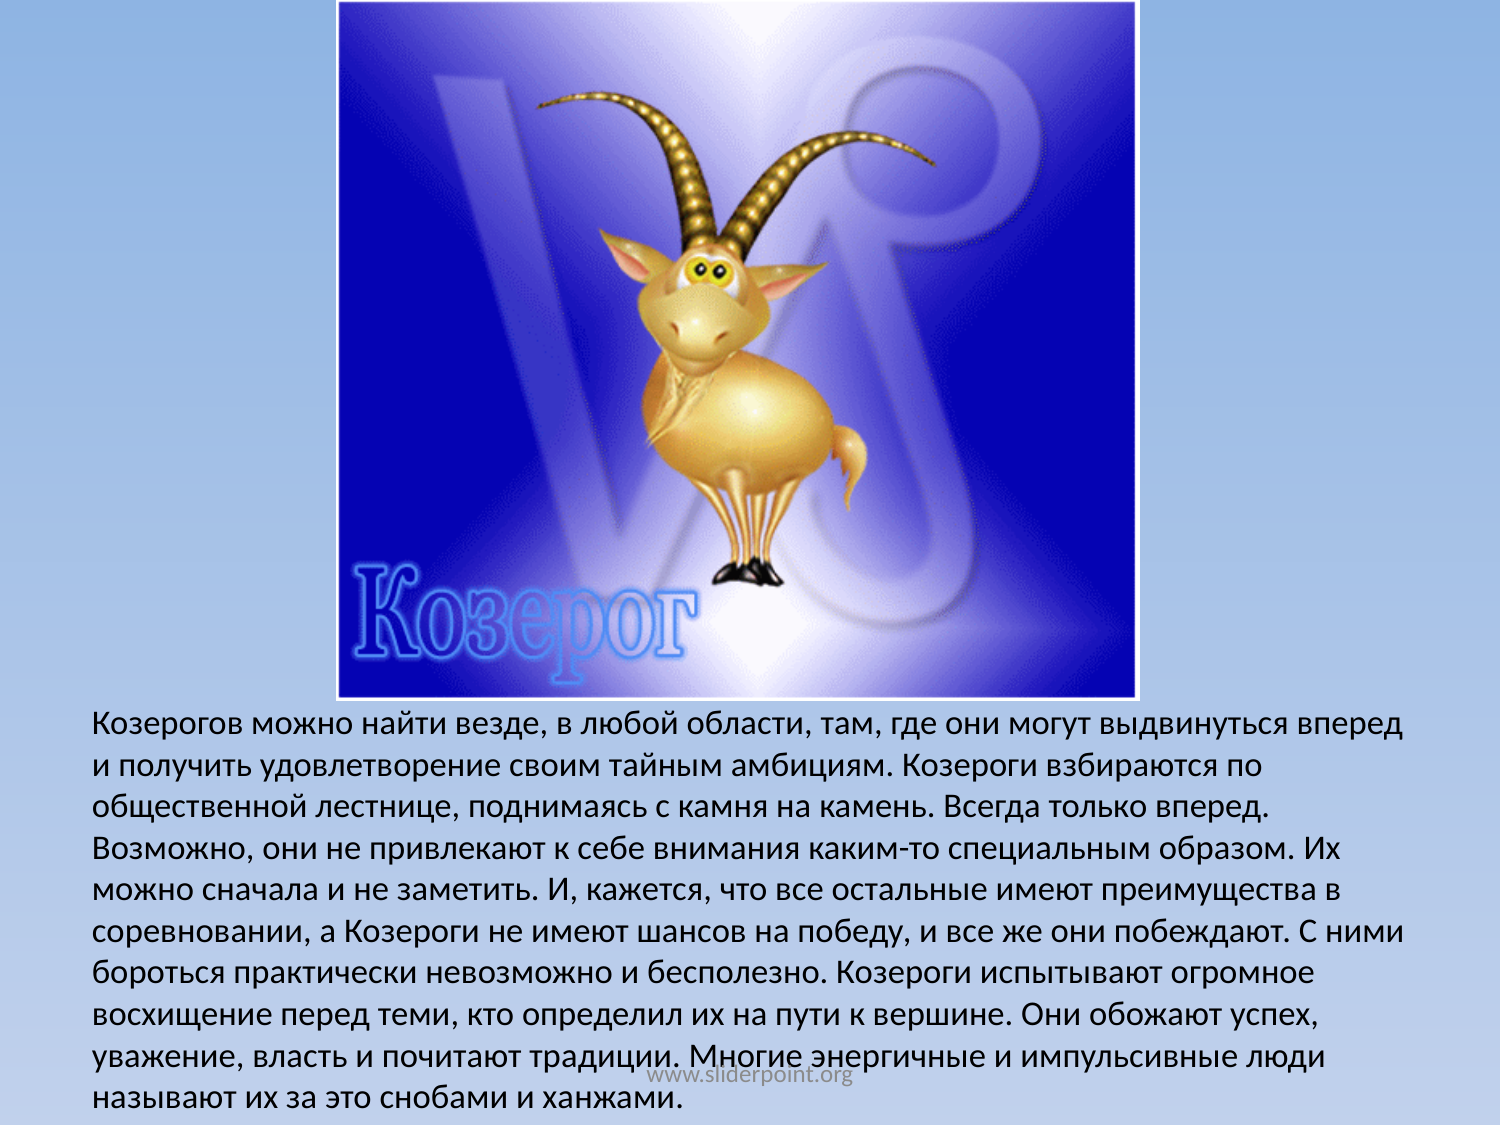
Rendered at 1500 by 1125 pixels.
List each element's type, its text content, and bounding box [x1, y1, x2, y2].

footer www.sliderpoint.org [512, 1042, 988, 1103]
picture [336, 0, 1140, 701]
list Козерогов можно найти везде, в любой области, там, где они могут выдвинуться вперед и получить удовлетворение своим тайным амбициям. Козероги взбираются по общественной лестнице, поднимаясь с камня на камень. Всегда только вперед. Возможно, они не привлекают к себе внимания каким-то специальным образом. Их можно сначала и не заметить. И, кажется, что все остальные имеют преимущества в соревновании, а Козероги не имеют шансов на победу, и все же они побеждают. С ними бороться практически невозможно и бесполезно. Козероги испытывают огромное восхищение перед теми, кто определил их на пути к вершине. Они обожают успех, уважение, власть и почитают традиции. Многие энергичные и импульсивные люди называют их за это снобами и ханжами. [76, 692, 1428, 1125]
